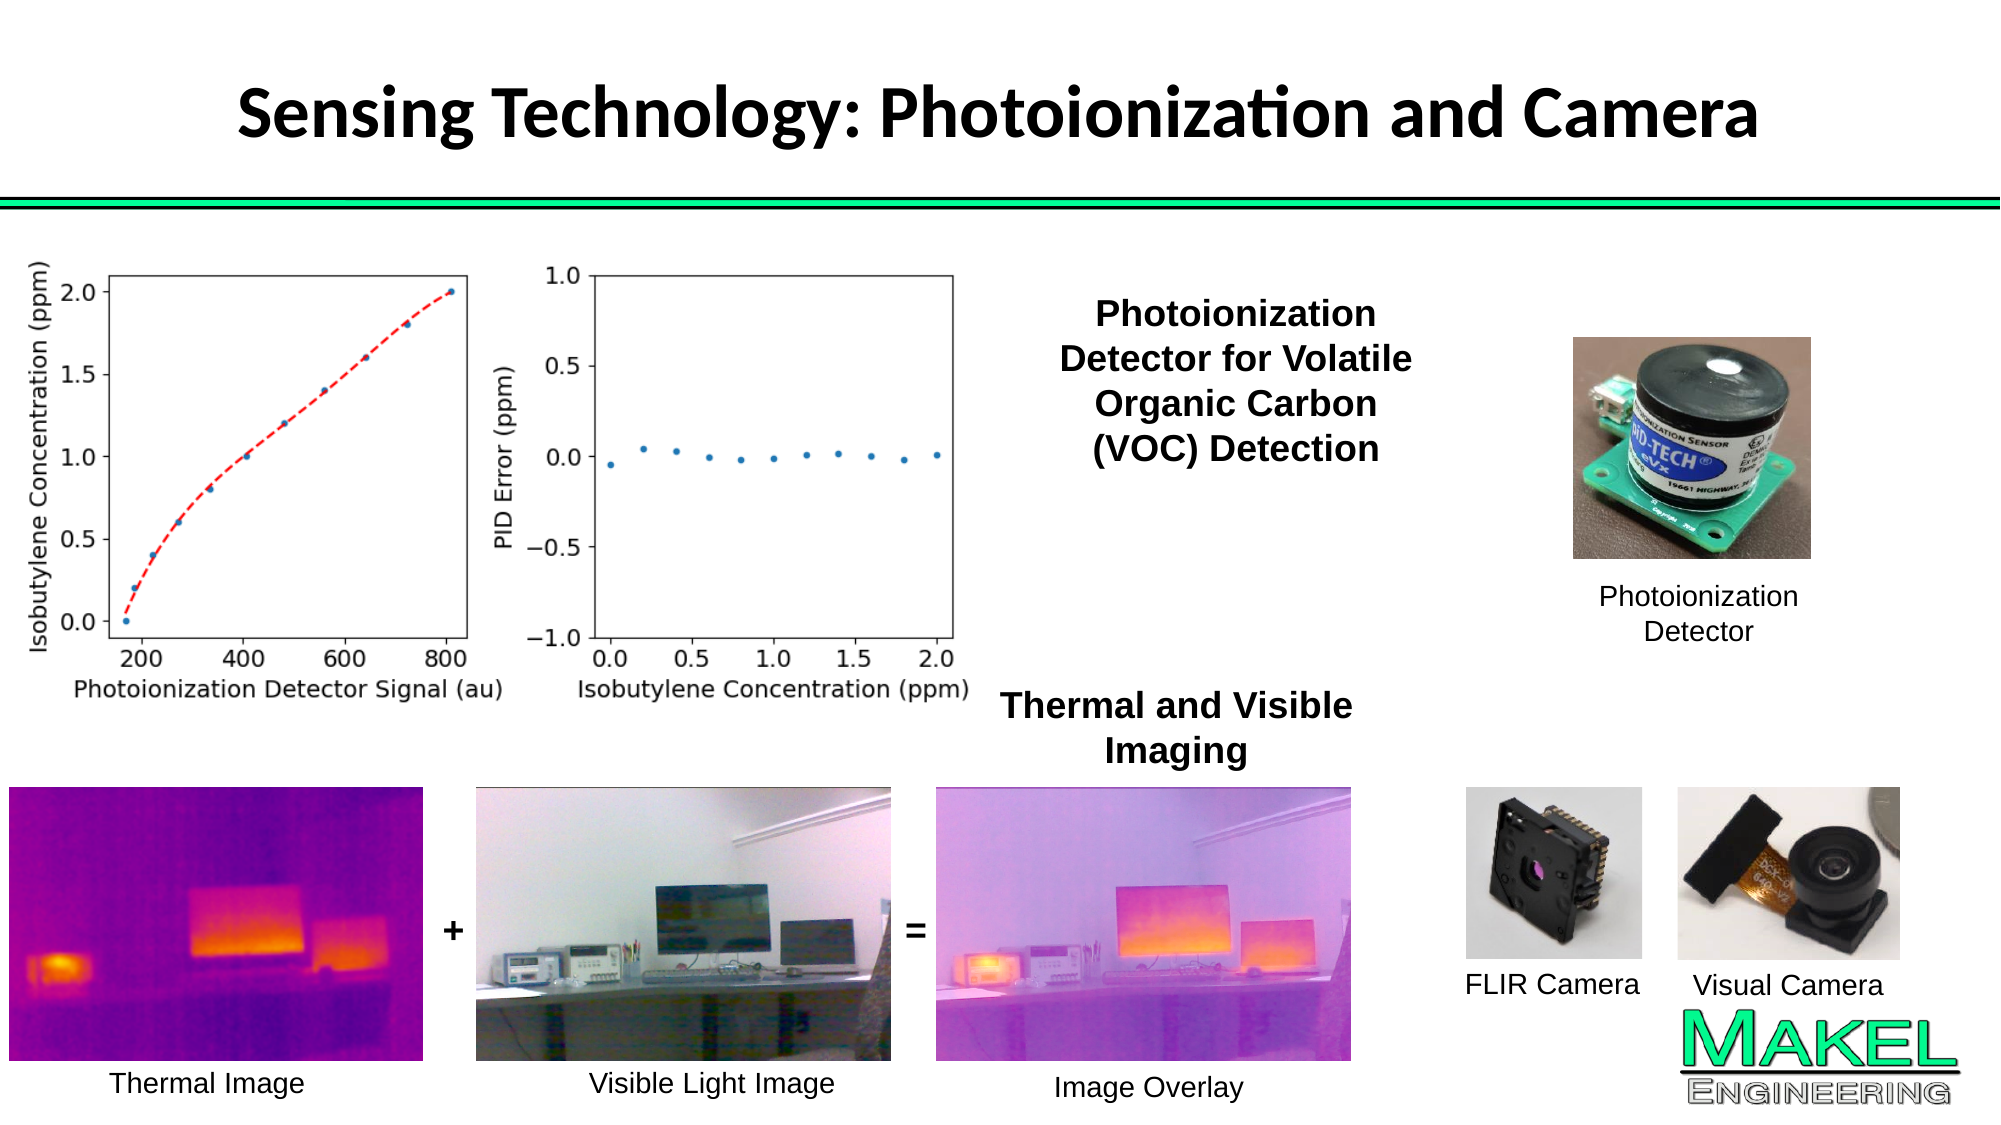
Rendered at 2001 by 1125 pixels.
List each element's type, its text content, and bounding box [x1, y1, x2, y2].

text_box Thermal Image [94, 1069, 321, 1107]
picture [22, 258, 978, 708]
text_box + [428, 898, 471, 959]
picture [1662, 1004, 1976, 1111]
picture [476, 787, 891, 1061]
text_box = [895, 898, 931, 959]
picture [8, 787, 424, 1061]
title Sensing Technology: Photoionization and Camera [99, 13, 1901, 202]
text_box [1573, 337, 1812, 640]
text_box Image Overlay [1039, 1069, 1260, 1111]
picture [936, 787, 1351, 1061]
text_box Thermal and Visible Imaging [979, 673, 1375, 779]
text_box Visible Light Image [573, 1069, 851, 1107]
text_box Photoionization Detector for Volatile Organic Carbon (VOC) Detection [1038, 281, 1434, 477]
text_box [1449, 787, 1901, 1011]
